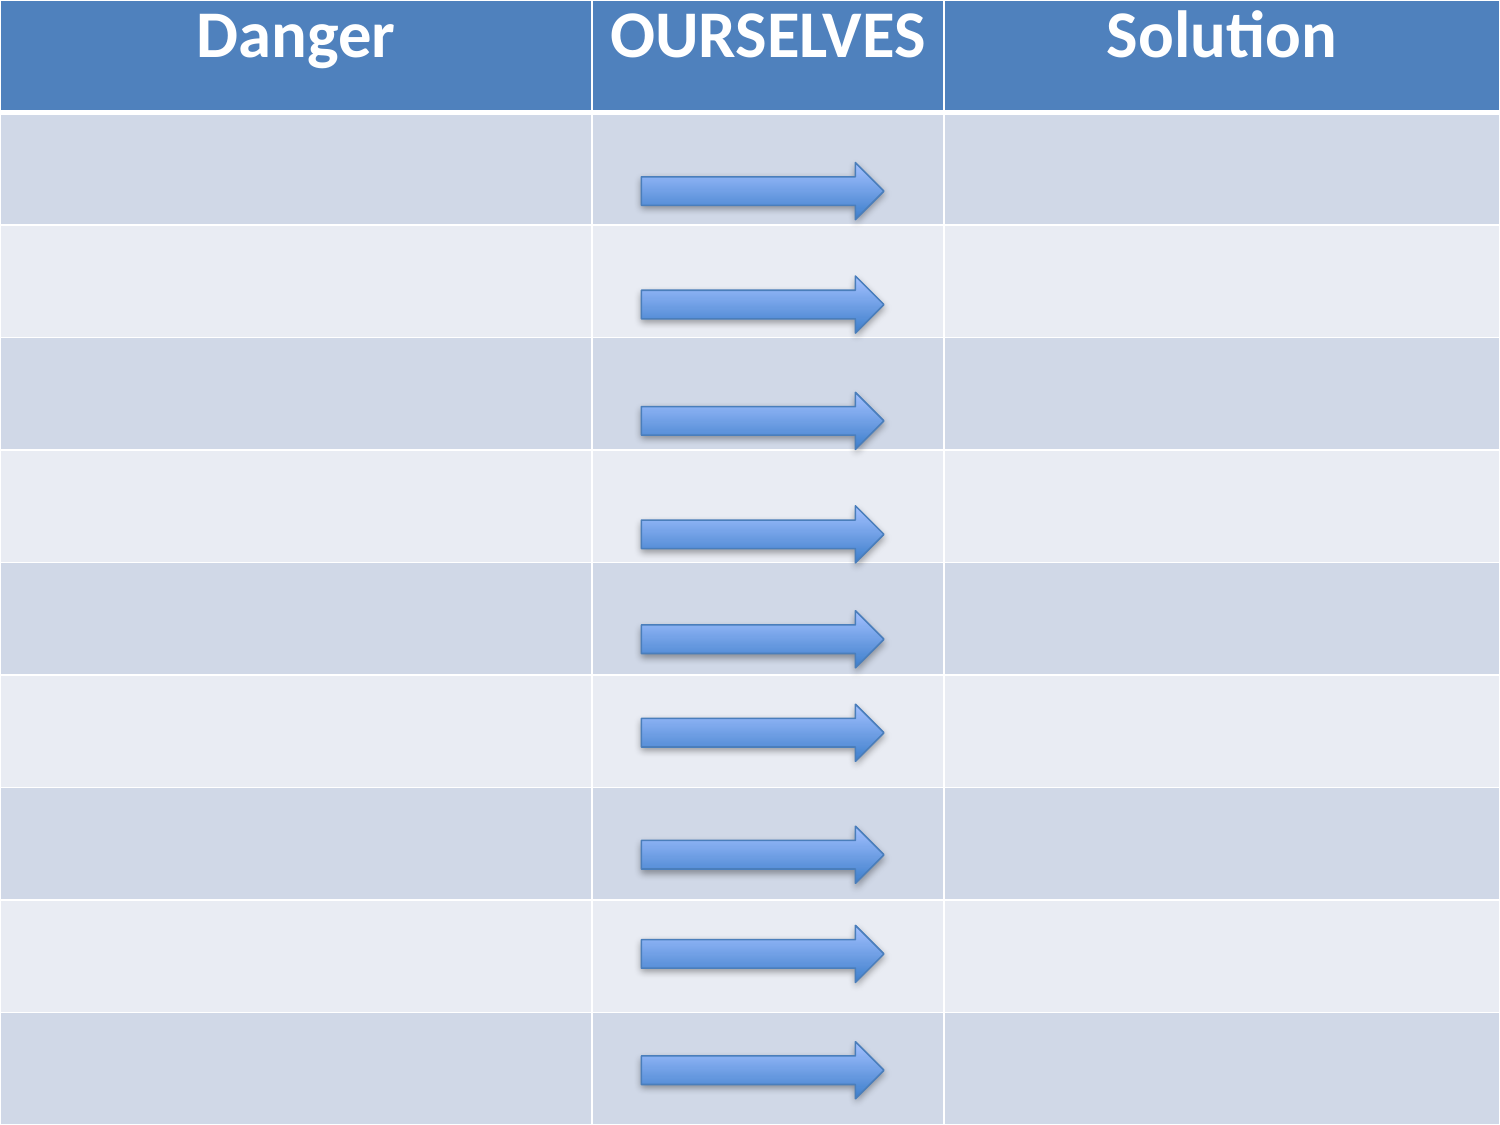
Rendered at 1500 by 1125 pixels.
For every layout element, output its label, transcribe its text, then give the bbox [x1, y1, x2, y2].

table_cell [945, 676, 1499, 787]
table_cell [1, 676, 591, 787]
table_cell [593, 901, 943, 1012]
table_cell [945, 563, 1499, 674]
text_box [640, 161, 885, 221]
table_cell [945, 788, 1499, 899]
table_cell [1, 338, 591, 449]
table_cell [1, 1013, 591, 1124]
table_cell [593, 1013, 943, 1124]
table_cell [945, 451, 1499, 562]
table_cell [945, 1013, 1499, 1124]
table_cell [593, 338, 943, 449]
table_cell [1, 563, 591, 674]
table_cell [945, 226, 1499, 337]
table_cell [593, 788, 943, 899]
table_cell [945, 115, 1499, 224]
text_box [640, 825, 885, 884]
table_cell [593, 563, 943, 674]
table_cell [1, 115, 591, 224]
table_cell [1, 451, 591, 562]
table_cell [1, 226, 591, 337]
text_box [640, 924, 885, 984]
table_cell [593, 676, 943, 787]
text_box [640, 275, 885, 334]
text_box [640, 1041, 885, 1100]
table_header OURSELVES [593, 1, 943, 110]
table_cell [593, 226, 943, 337]
table_cell [593, 115, 943, 224]
table_cell [945, 338, 1499, 449]
text_box [640, 703, 885, 762]
table_header Danger [1, 1, 591, 110]
table_header Solution [945, 1, 1499, 110]
text_box [640, 610, 885, 669]
table_cell [1, 788, 591, 899]
table_cell [945, 901, 1499, 1012]
text_box [640, 391, 885, 451]
text_box [640, 505, 885, 564]
table_cell [593, 451, 943, 562]
table_cell [1, 901, 591, 1012]
